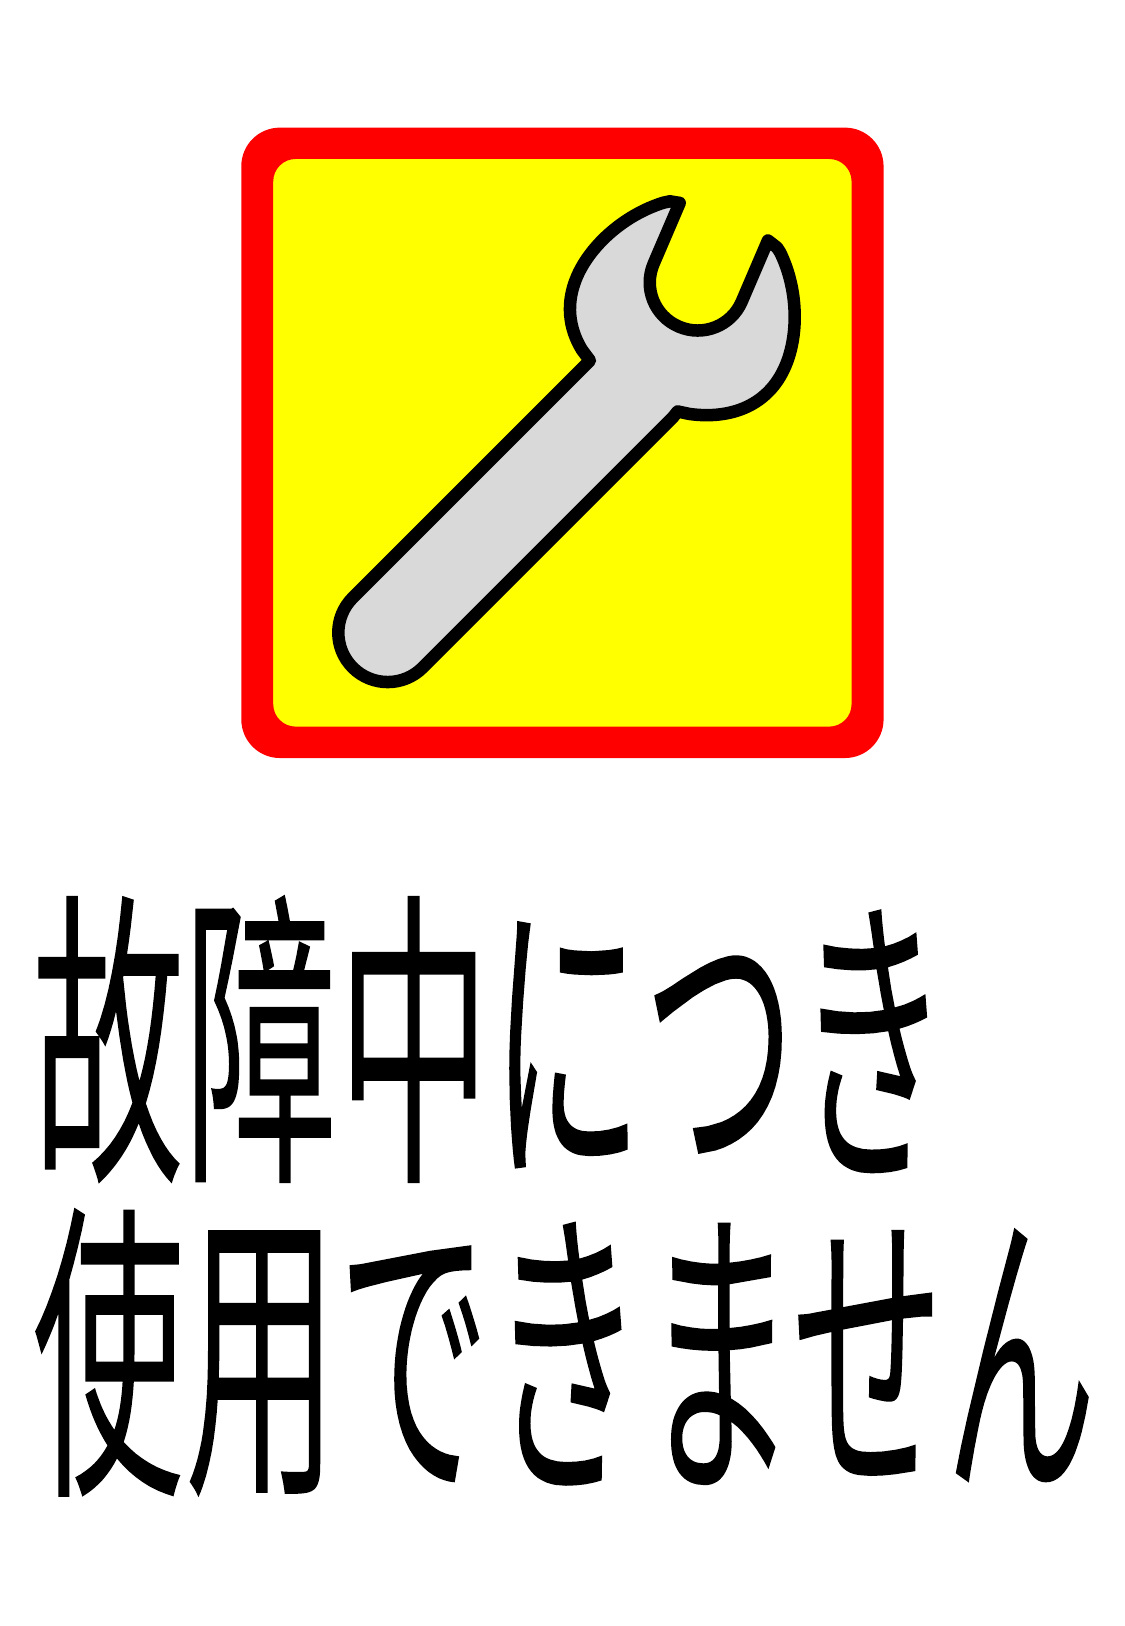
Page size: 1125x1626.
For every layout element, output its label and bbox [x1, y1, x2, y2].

text_box [241, 127, 884, 759]
